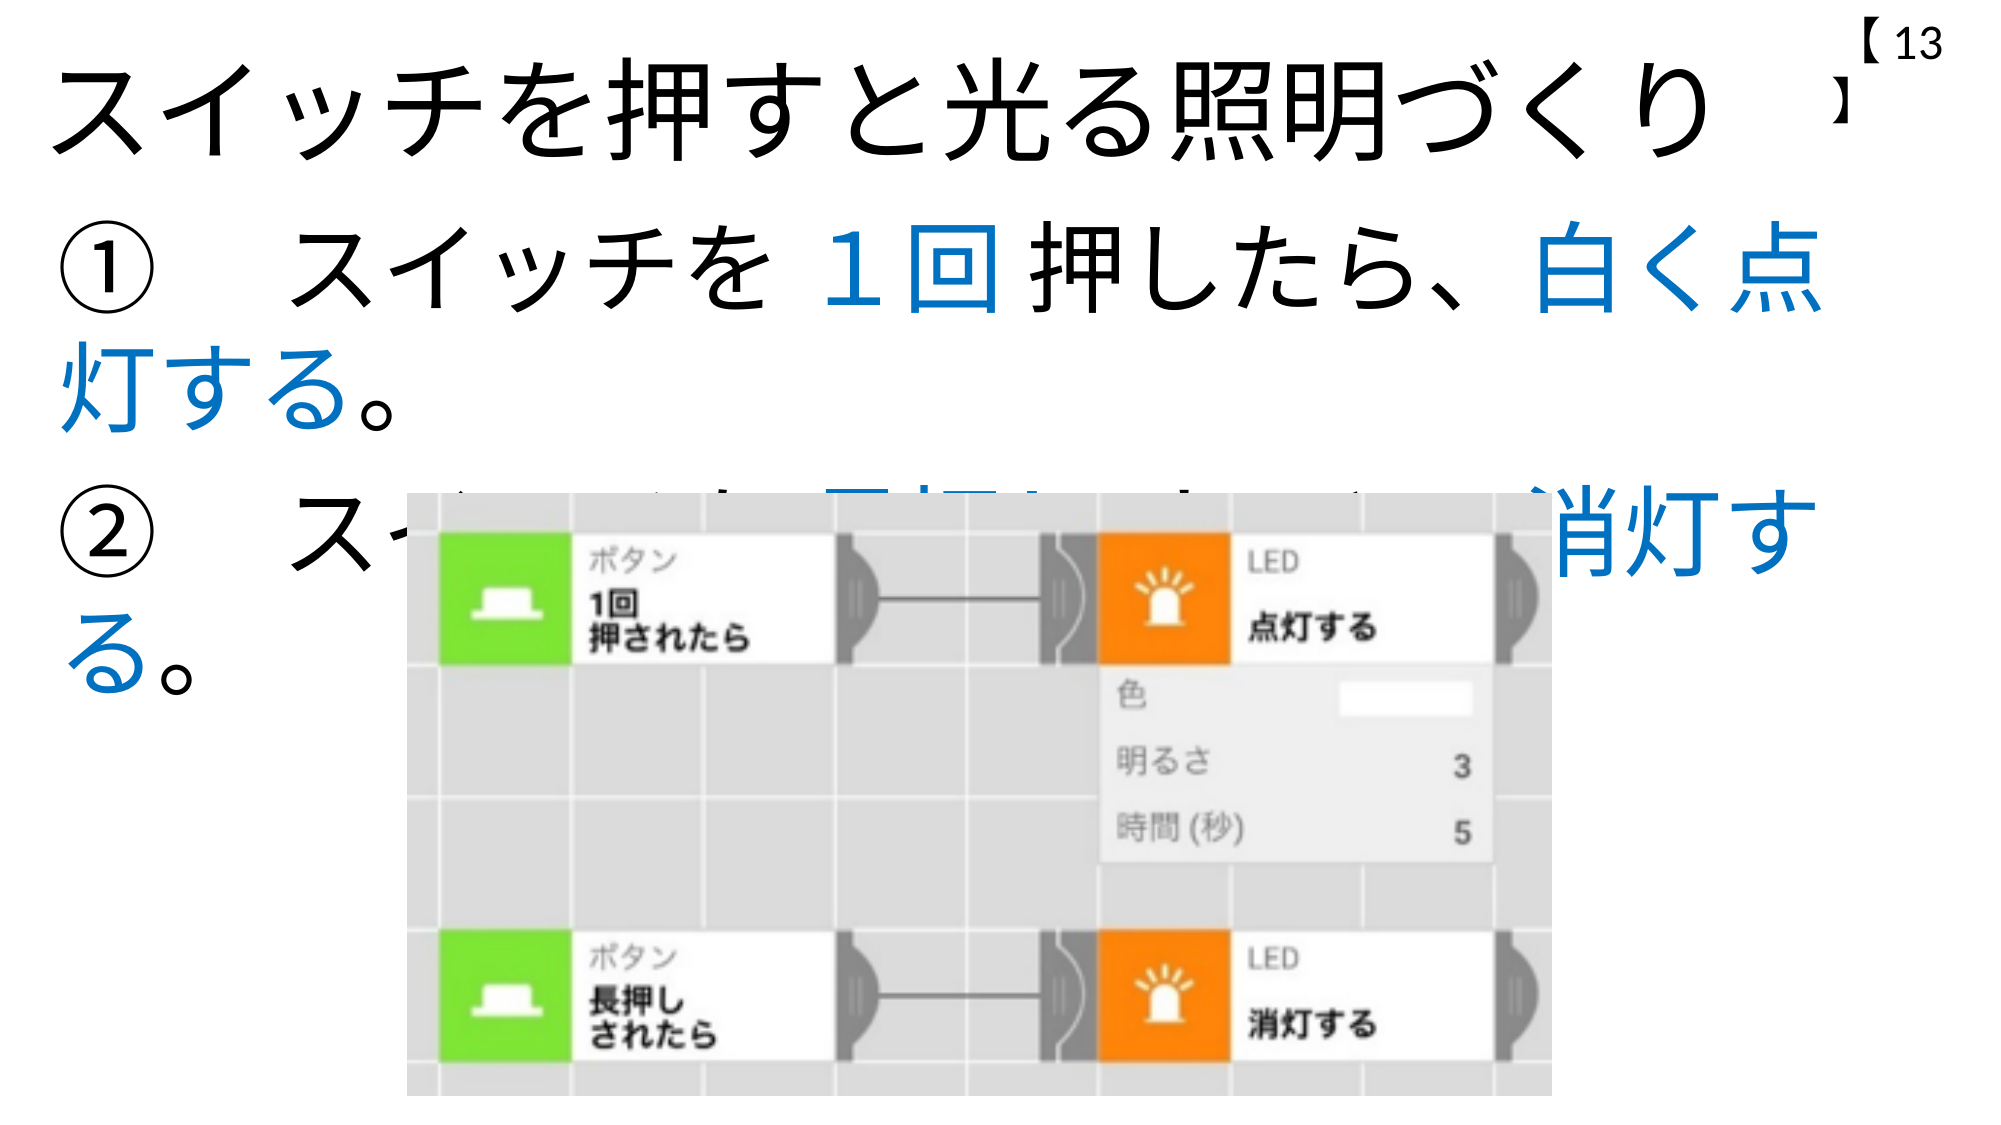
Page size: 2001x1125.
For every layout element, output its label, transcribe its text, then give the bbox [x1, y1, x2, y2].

text_box 【13】 [1816, 2, 1998, 138]
text_box ① スイッチを １回 押したら、白く点灯する。 ② スイッチを 長押し すると、消灯する。 [42, 197, 1880, 718]
text_box スイッチを押すと光る照明づくり [26, 33, 1838, 183]
picture [407, 493, 1552, 1096]
